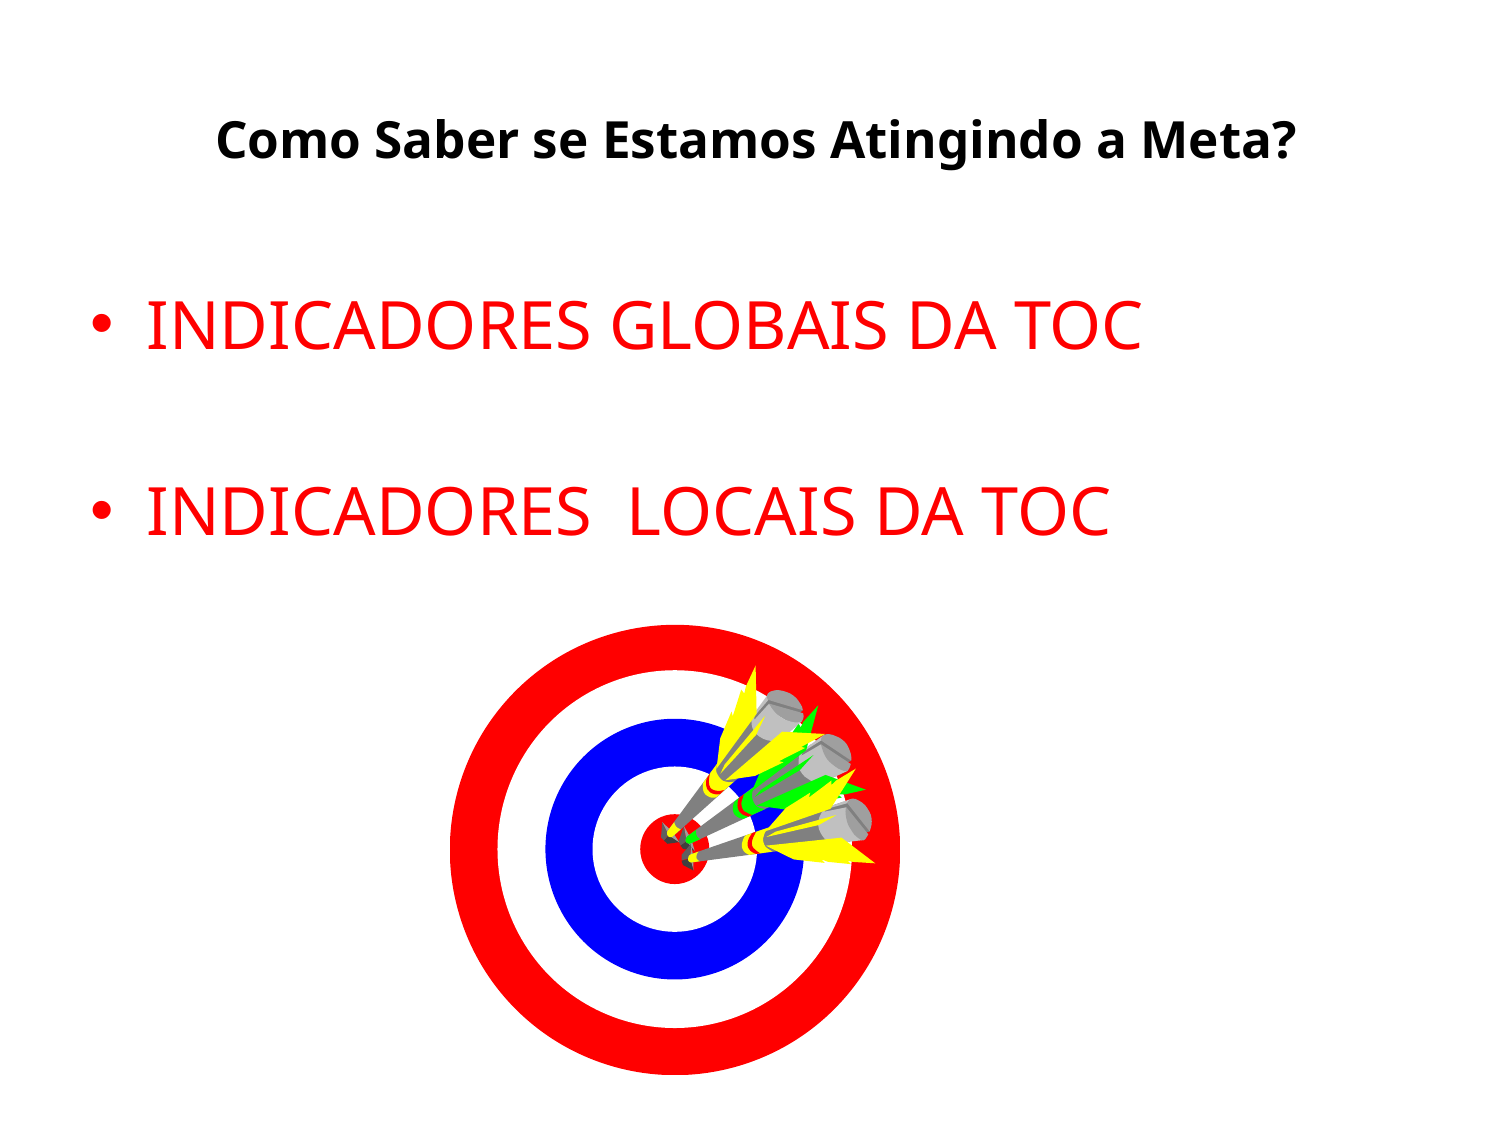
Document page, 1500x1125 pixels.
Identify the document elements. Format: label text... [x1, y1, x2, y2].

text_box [449, 624, 901, 1076]
list INDICADORES GLOBAIS DA TOC INDICADORES LOCAIS DA TOC [75, 275, 1313, 900]
title Como Saber se Estamos Atingindo a Meta? [162, 75, 1350, 201]
